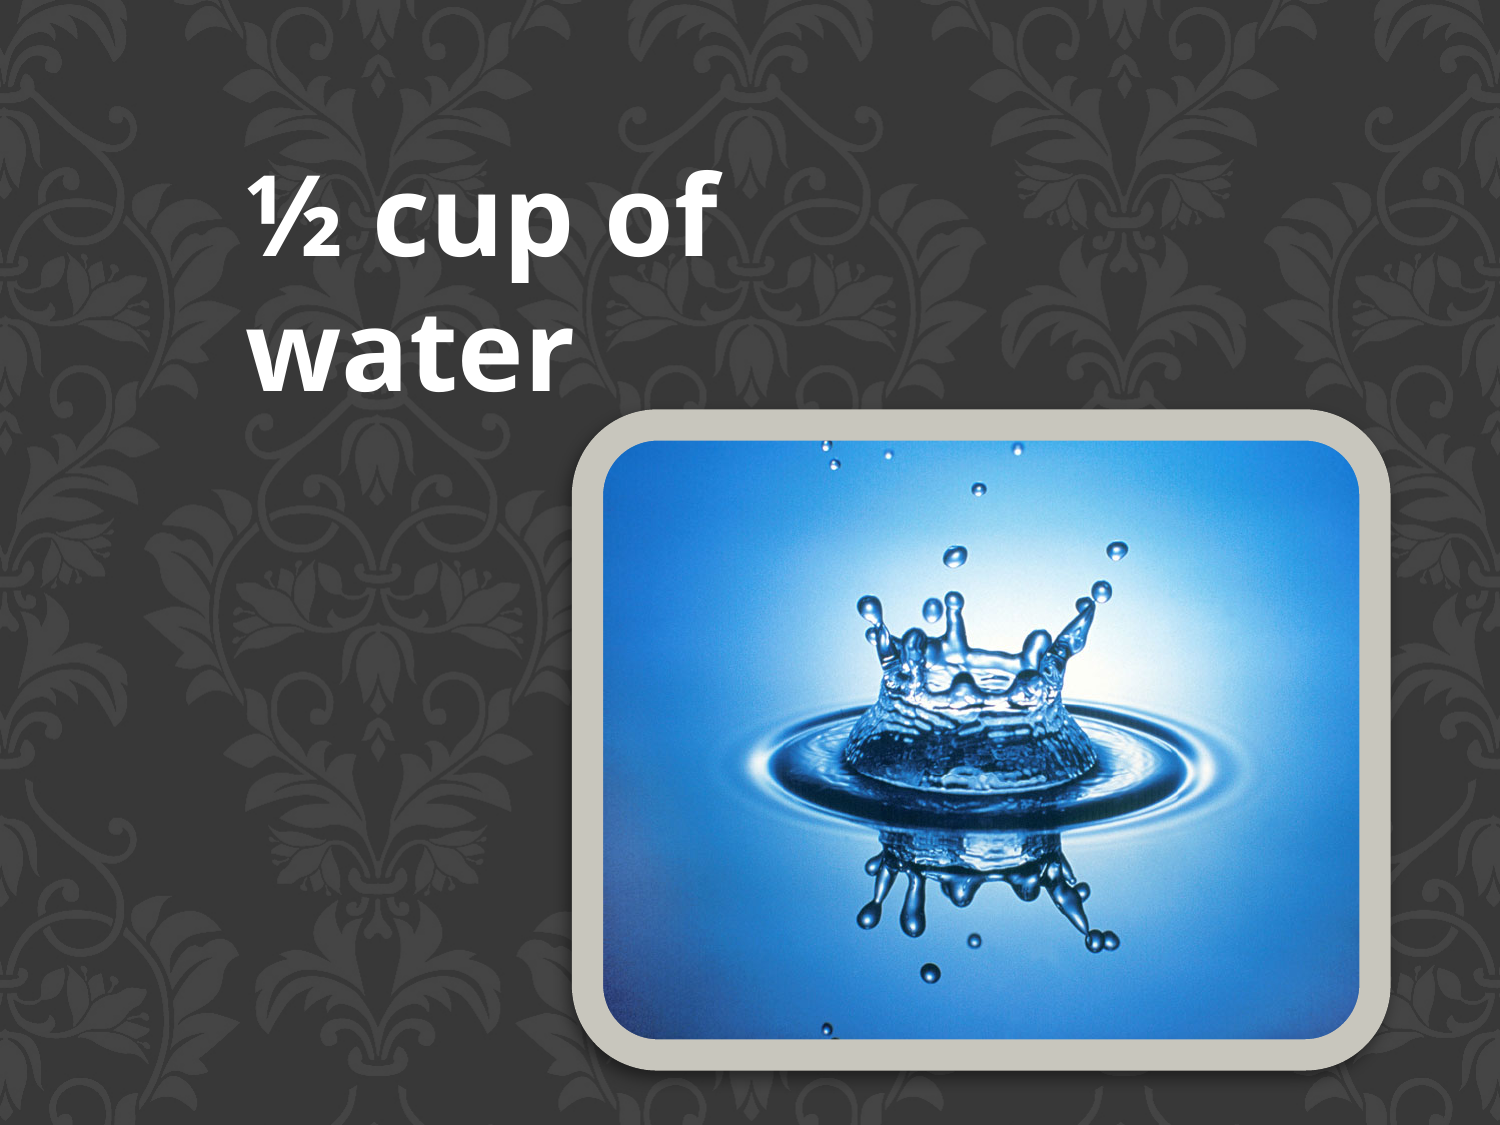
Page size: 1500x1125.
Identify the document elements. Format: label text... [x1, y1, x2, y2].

picture [587, 424, 1376, 1056]
text_box ½ cup of water [230, 136, 793, 422]
